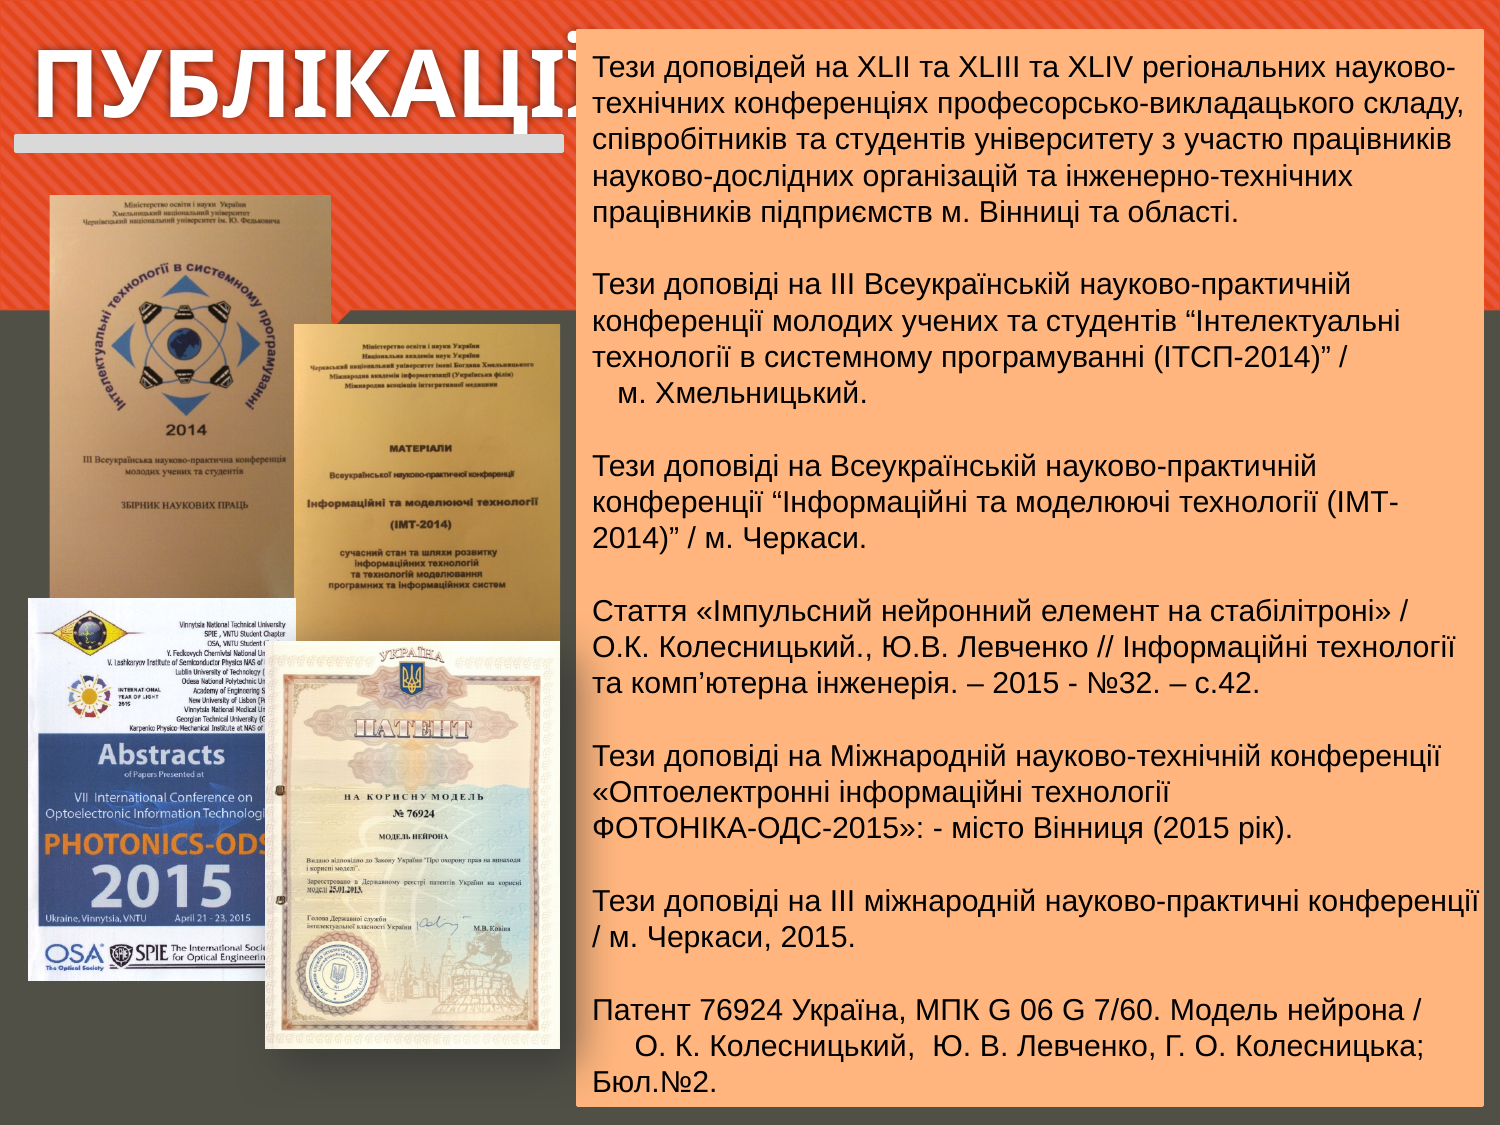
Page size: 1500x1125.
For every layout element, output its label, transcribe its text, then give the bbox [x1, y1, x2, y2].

text_box Тези доповідей на XLII та XLIIІ та XLIV регіональних науково-технічних конференціях професорсько-викладацького складу, співробітників та студентів університету з участю працівників науково-дослідних організацій та інженерно-технічних працівників підприємств м. Вінниці та області. Тези доповіді на ІІІ Всеукраїнській науково-практичній конференції молодих учених та студентів “Інтелектуальні технології в системному програмуванні (ІТСП-2014)” / м. Хмельницький. Тези доповіді на Всеукраїнській науково-практичній конференції “Інформаційні та моделюючі технології (ІМТ-2014)” / м. Черкаси. Стаття «Імпульсний нейронний елемент на стабілітроні» / О.К. Колесницький., Ю.В. Левченко // Інформаційні технології та комп’ютерна інженерія. – 2015 - №32. – с.42. Тези доповіді на Міжнародній науково-технічній конференції «Оптоелектронні інформаційні технології ФОТОНІКА-ОДС-2015»: - місто Вінниця (2015 рік). Тези доповіді на ІІІ міжнародній науково-практичні конференції / м. Черкаси, 2015. Патент 76924 Україна, МПК G 06 G 7/60. Модель нейрона / О. К. Колесницький, Ю. В. Левченко, Г. О. Колесницька; Бюл.№2. [577, 39, 1495, 1125]
title ПУБЛІКАЦІЇ [15, 22, 647, 144]
text_box [576, 29, 1484, 392]
text_box [14, 134, 564, 153]
picture [0, 195, 629, 1050]
